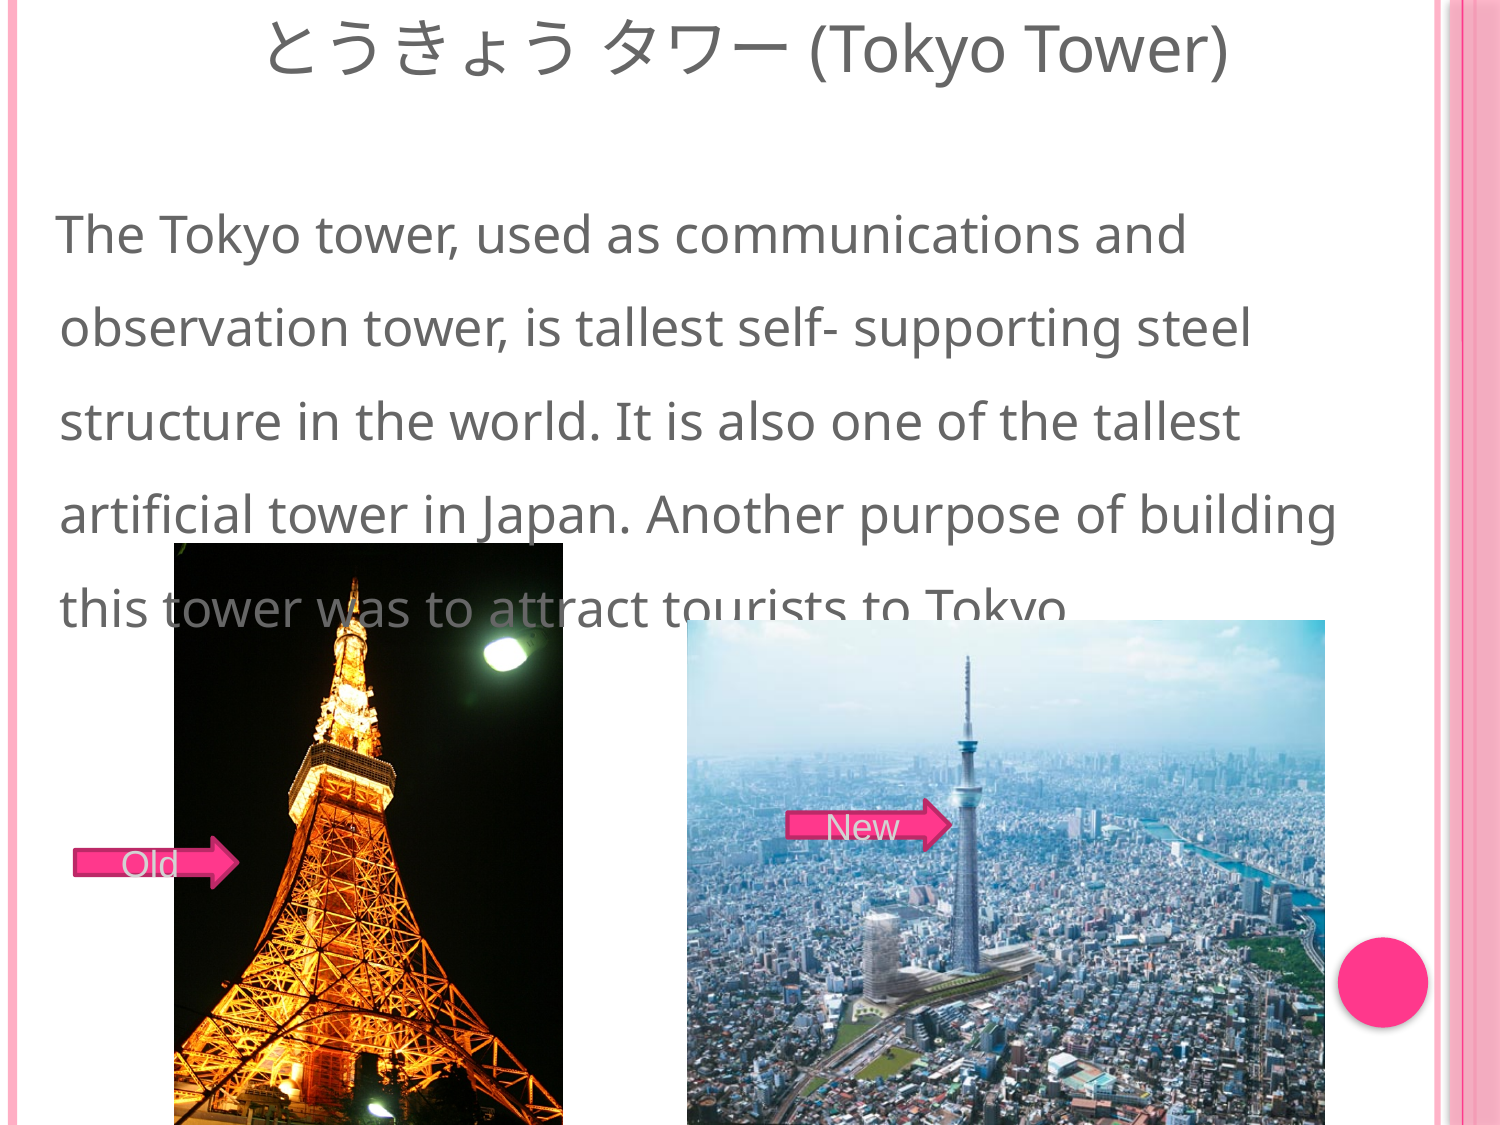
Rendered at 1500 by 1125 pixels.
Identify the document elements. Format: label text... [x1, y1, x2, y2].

picture [174, 543, 563, 1125]
text_box とうきょう タワー(Tokyo Tower) [23, 0, 1464, 190]
picture [686, 619, 1326, 1125]
text_box The Tokyo tower, used as communications and observation tower, is tallest self- supporting steel structure in the world. It is also one of the tallest artificial tower in Japan. Another purpose of building this tower was to attract tourists to Tokyo. [0, 160, 1439, 689]
text_box Old [72, 847, 168, 878]
